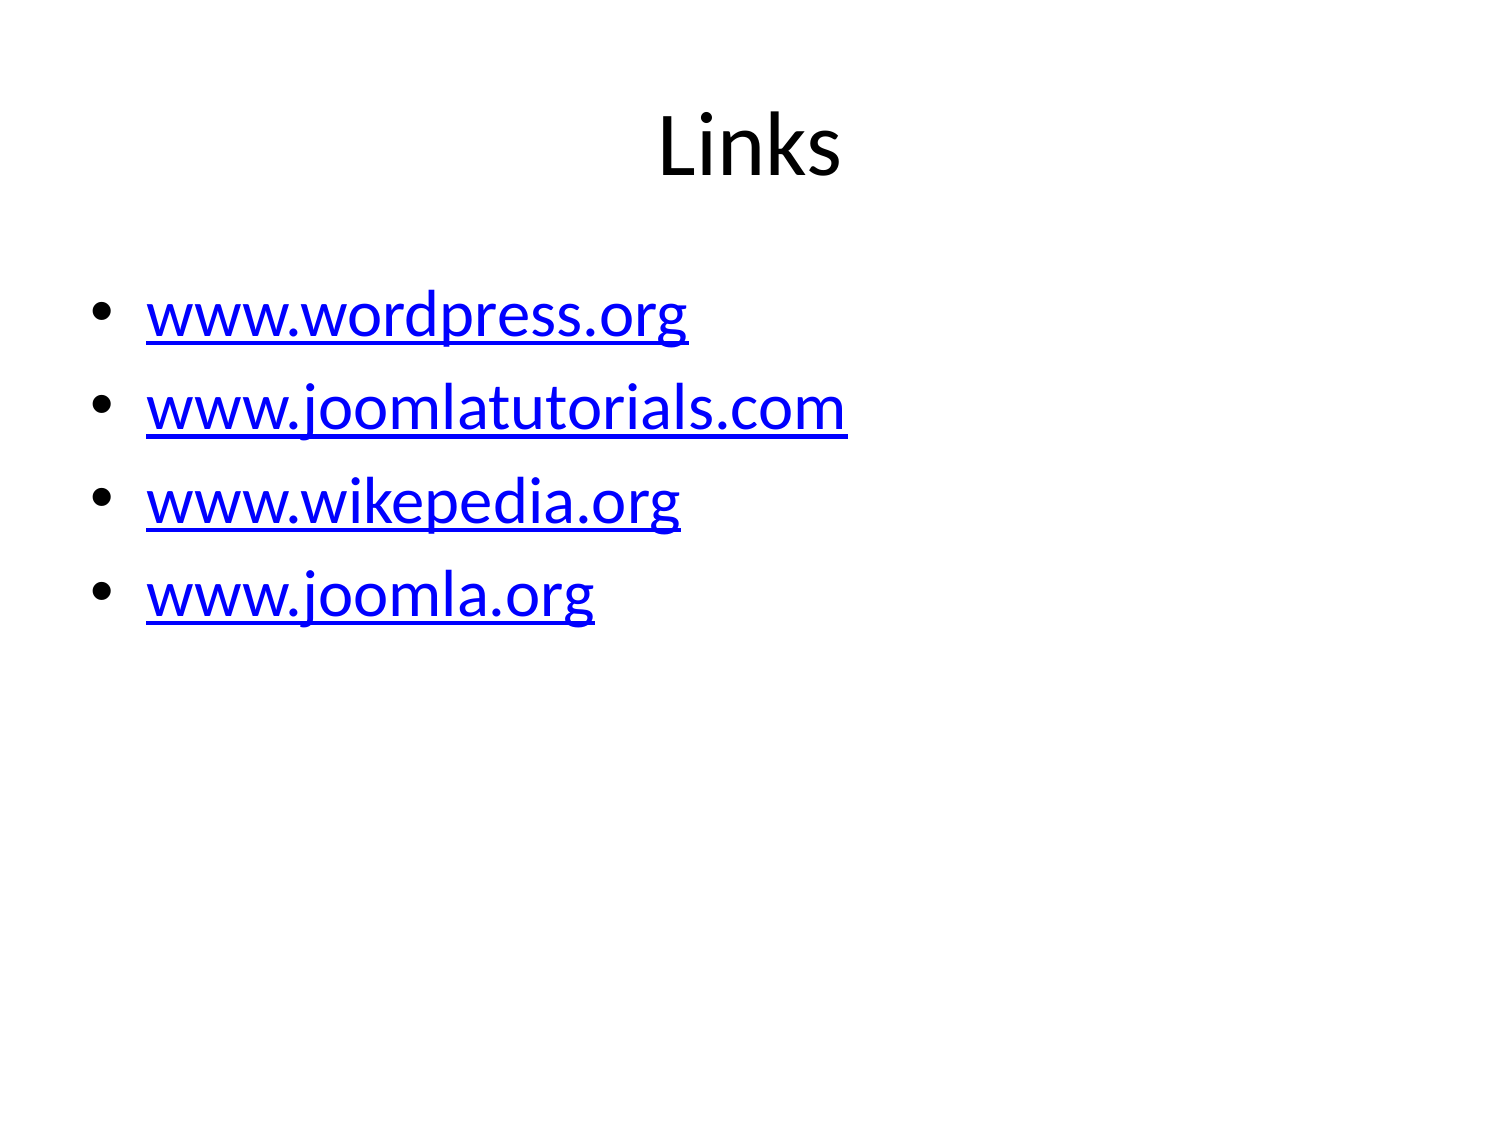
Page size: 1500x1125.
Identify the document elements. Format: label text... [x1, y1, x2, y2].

list www.wordpress.org www.joomlatutorials.com www.wikepedia.org www.joomla.org [75, 262, 1425, 1005]
title Links [75, 45, 1425, 233]
